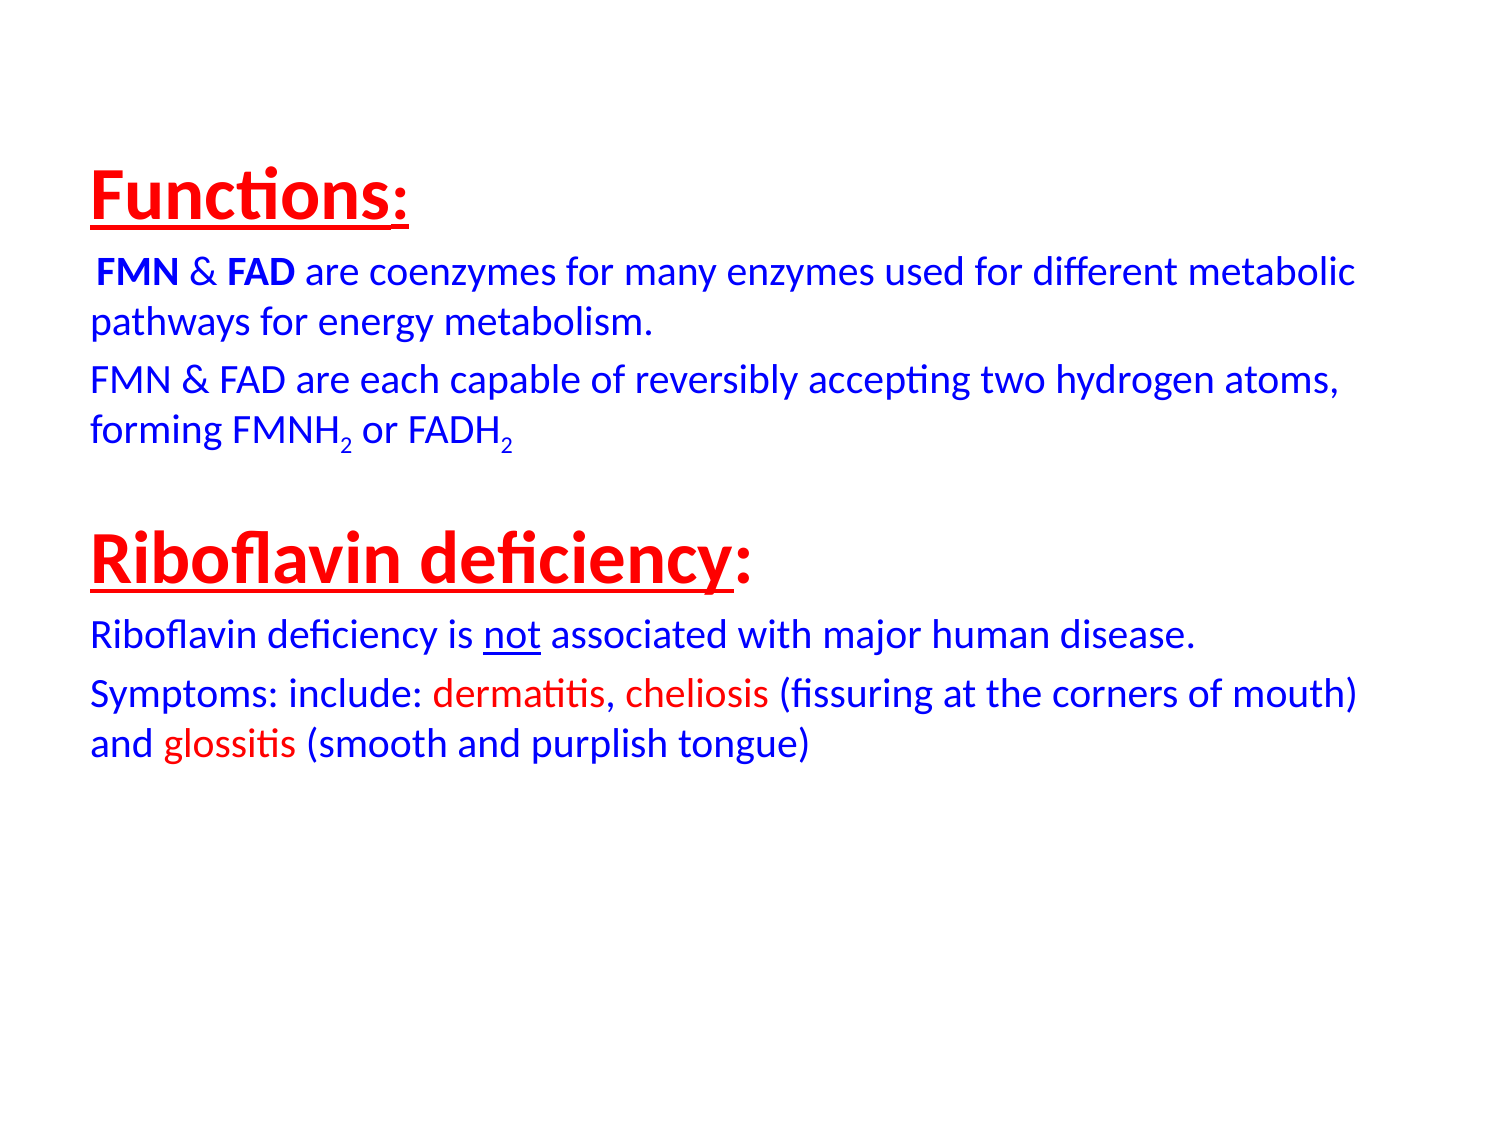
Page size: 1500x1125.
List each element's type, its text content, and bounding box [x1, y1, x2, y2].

list Functions: FMN & FAD are coenzymes for many enzymes used for different metabolic pathways for energy metabolism. FMN & FAD are each capable of reversibly accepting two hydrogen atoms, forming FMNH2 or FADH2 Riboflavin deficiency: Riboflavin deficiency is not associated with major human disease. Symptoms: include: dermatitis, cheliosis (fissuring at the corners of mouth) and glossitis (smooth and purplish tongue) [75, 137, 1425, 1088]
